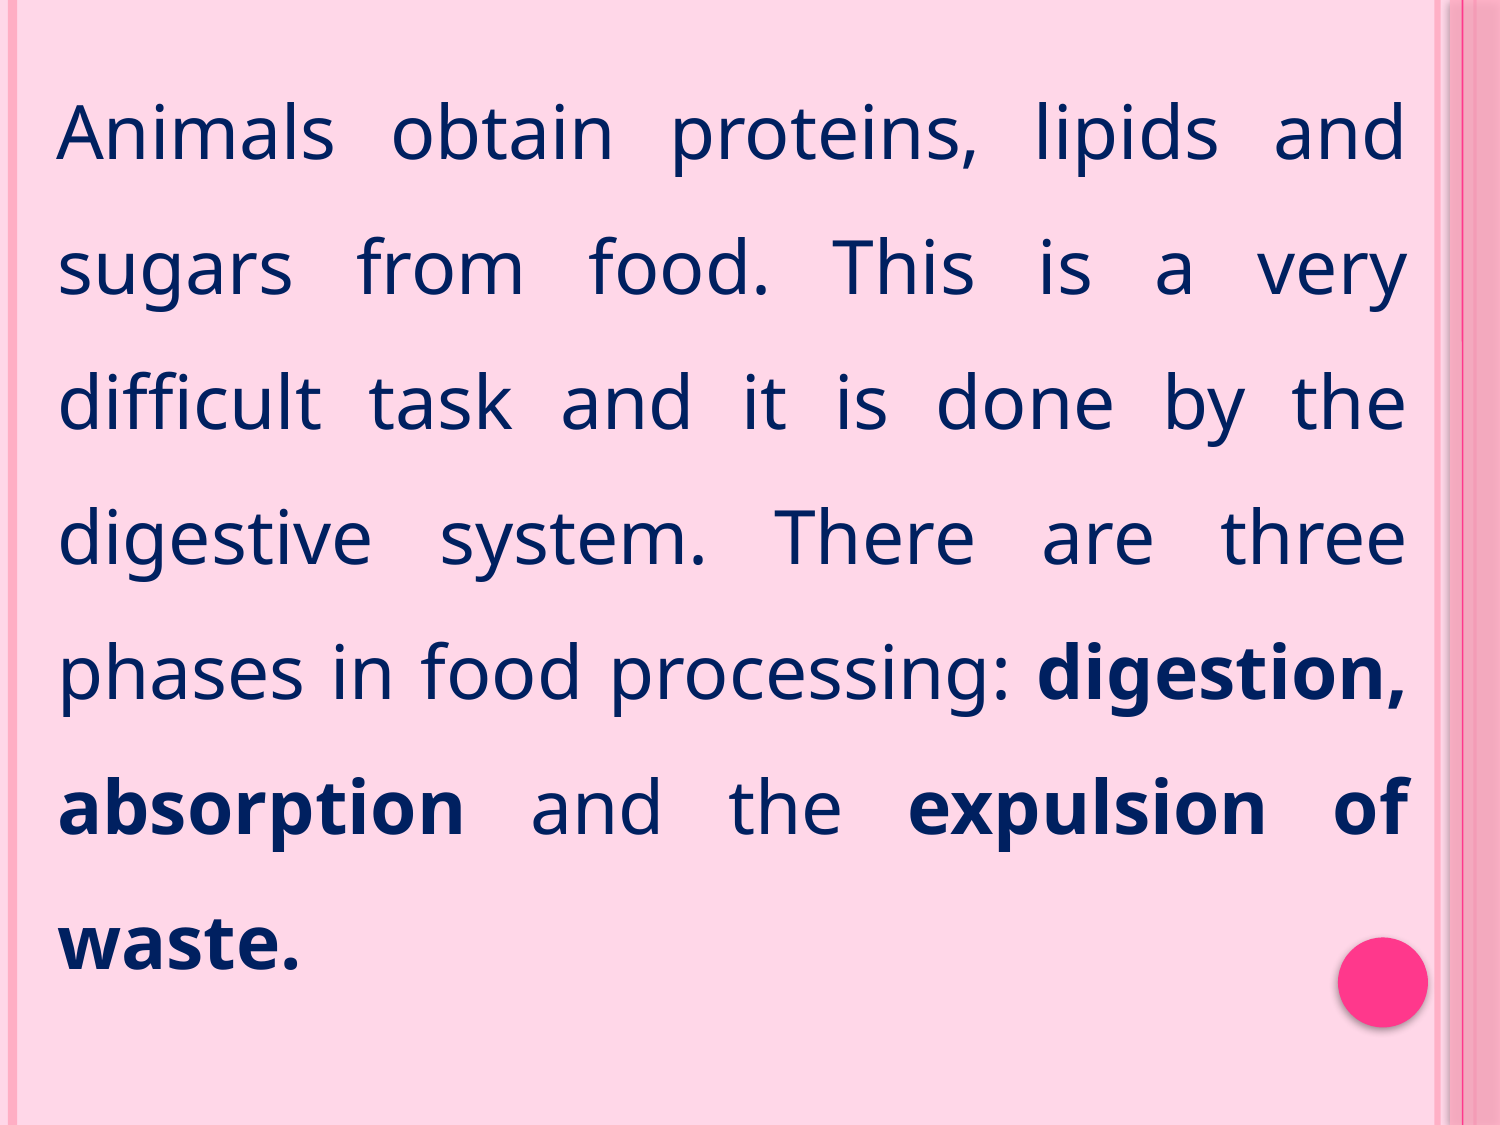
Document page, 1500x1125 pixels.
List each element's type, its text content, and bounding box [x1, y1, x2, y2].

list Animals obtain proteins, lipids and sugars from food. This is a very difficult task and it is done by the digestive system. There are three phases in food processing: digestion, absorption and the expulsion of waste. [41, 32, 1424, 1094]
